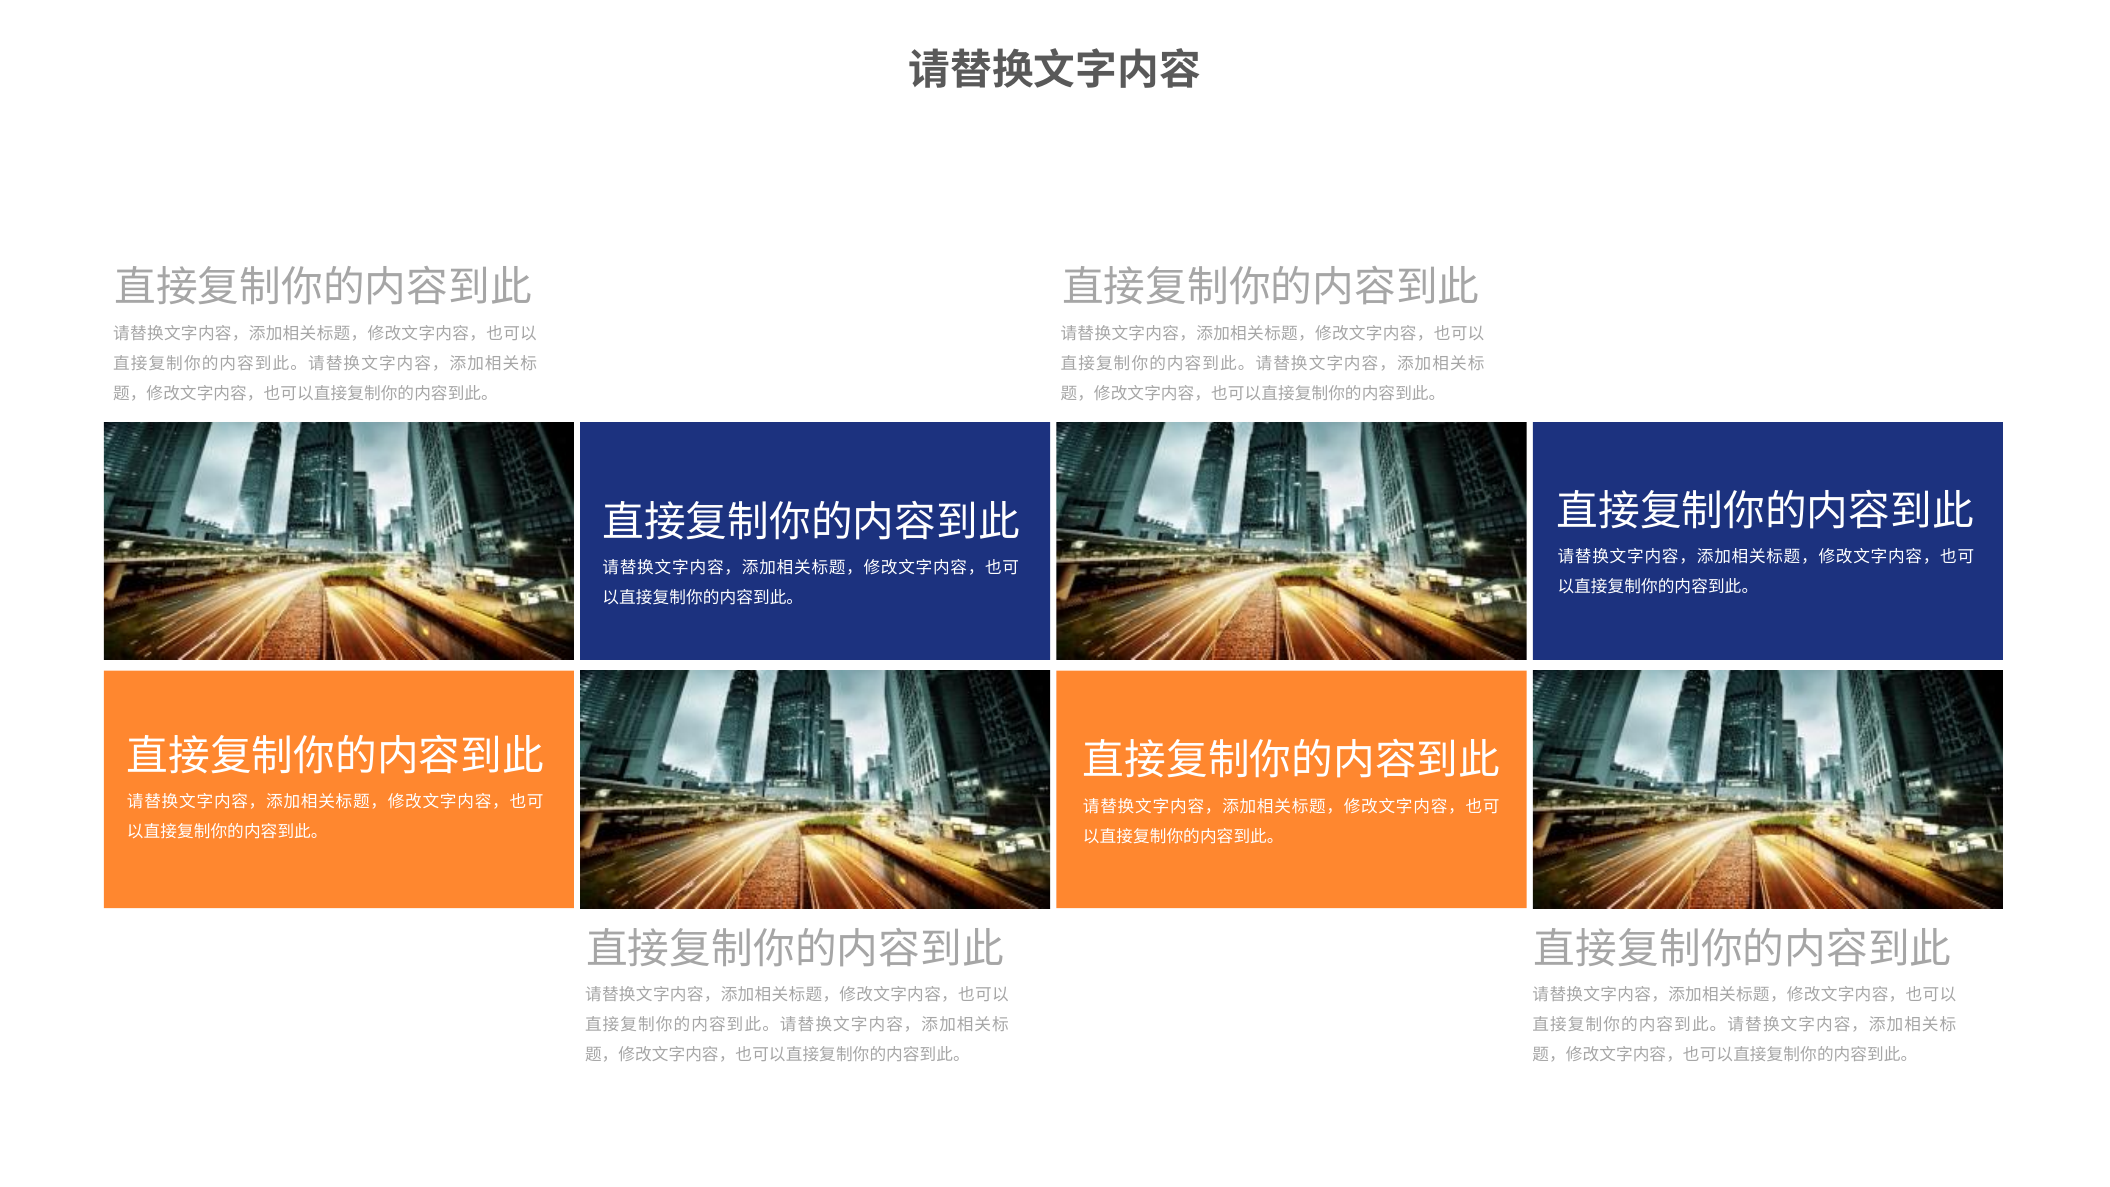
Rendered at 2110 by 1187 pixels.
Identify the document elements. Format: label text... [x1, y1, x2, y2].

text_box 直接复制你的内容到此 [1062, 260, 1486, 311]
text_box 直接复制你的内容到此 [1082, 733, 1502, 784]
text_box 直接复制你的内容到此 [114, 260, 538, 311]
text_box [1532, 670, 2003, 909]
text_box 请替换文字内容，添加相关标题，修改文字内容，也可以直接复制你的内容到此。请替换文字内容，添加相关标题，修改文字内容，也可以直接复制你的内容到此。 [1060, 312, 1486, 403]
text_box 直接复制你的内容到此 [1533, 921, 1958, 972]
text_box 直接复制你的内容到此 [1556, 483, 1975, 534]
text_box 直接复制你的内容到此 [602, 494, 1021, 545]
text_box 请替换文字内容，添加相关标题，修改文字内容，也可以直接复制你的内容到此。 [1082, 785, 1501, 846]
text_box 请替换文字内容，添加相关标题，修改文字内容，也可以直接复制你的内容到此。请替换文字内容，添加相关标题，修改文字内容，也可以直接复制你的内容到此。 [585, 974, 1010, 1064]
text_box [1532, 422, 2003, 660]
text_box [103, 670, 574, 909]
text_box [1056, 670, 1527, 909]
text_box 请替换文字内容，添加相关标题，修改文字内容，也可以直接复制你的内容到此。 [126, 781, 545, 841]
text_box 请替换文字内容 [821, 27, 1289, 99]
text_box [103, 422, 574, 660]
text_box 请替换文字内容，添加相关标题，修改文字内容，也可以直接复制你的内容到此。 [602, 546, 1020, 607]
text_box [580, 422, 1051, 660]
text_box 请替换文字内容，添加相关标题，修改文字内容，也可以直接复制你的内容到此。请替换文字内容，添加相关标题，修改文字内容，也可以直接复制你的内容到此。 [1532, 974, 1958, 1064]
text_box [580, 670, 1051, 909]
text_box [1056, 422, 1527, 660]
text_box 请替换文字内容，添加相关标题，修改文字内容，也可以直接复制你的内容到此。请替换文字内容，添加相关标题，修改文字内容，也可以直接复制你的内容到此。 [113, 312, 538, 403]
text_box 直接复制你的内容到此 [126, 728, 546, 779]
text_box 请替换文字内容，添加相关标题，修改文字内容，也可以直接复制你的内容到此。 [1557, 536, 1975, 597]
text_box 直接复制你的内容到此 [586, 921, 1010, 972]
